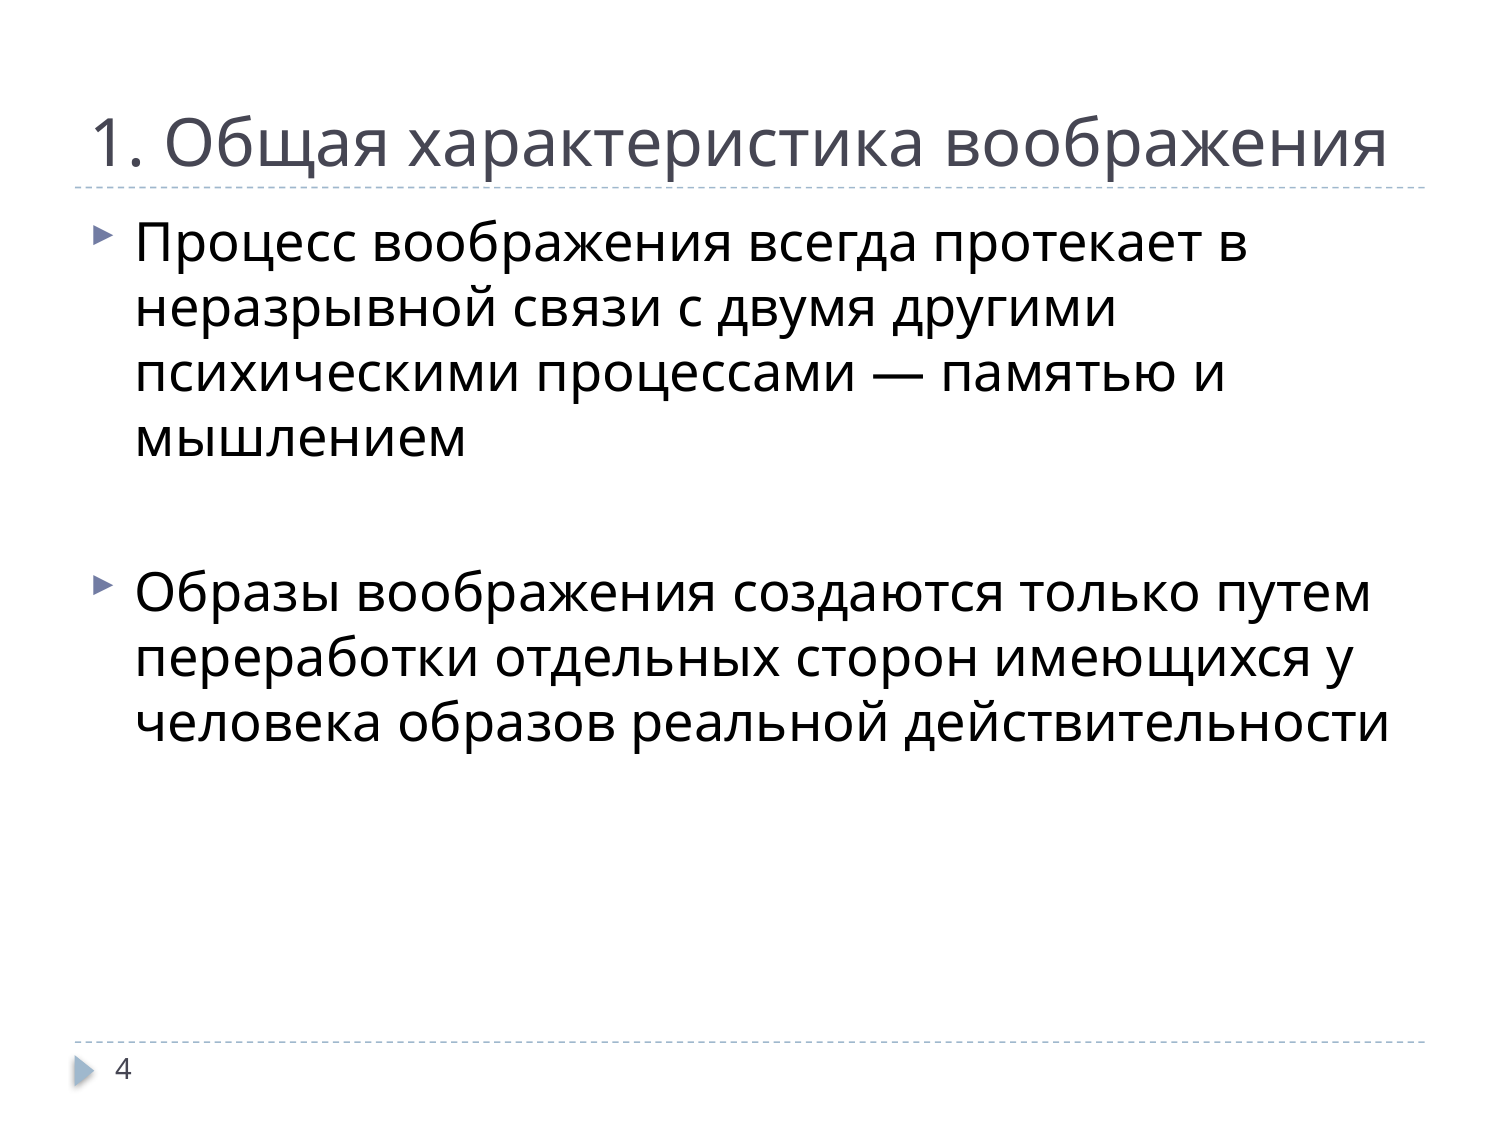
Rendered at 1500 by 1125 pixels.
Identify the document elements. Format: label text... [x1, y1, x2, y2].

title 1. Общая характеристика воображения [75, 24, 1425, 188]
slide_number 4 [100, 1042, 426, 1103]
list Процесс воображения всегда протекает в неразрывной связи с двумя другими психическими процессами — памятью и мышлением Образы воображения создаются только путем переработки отдельных сторон имеющихся у человека образов реальной действительности [75, 200, 1425, 1010]
